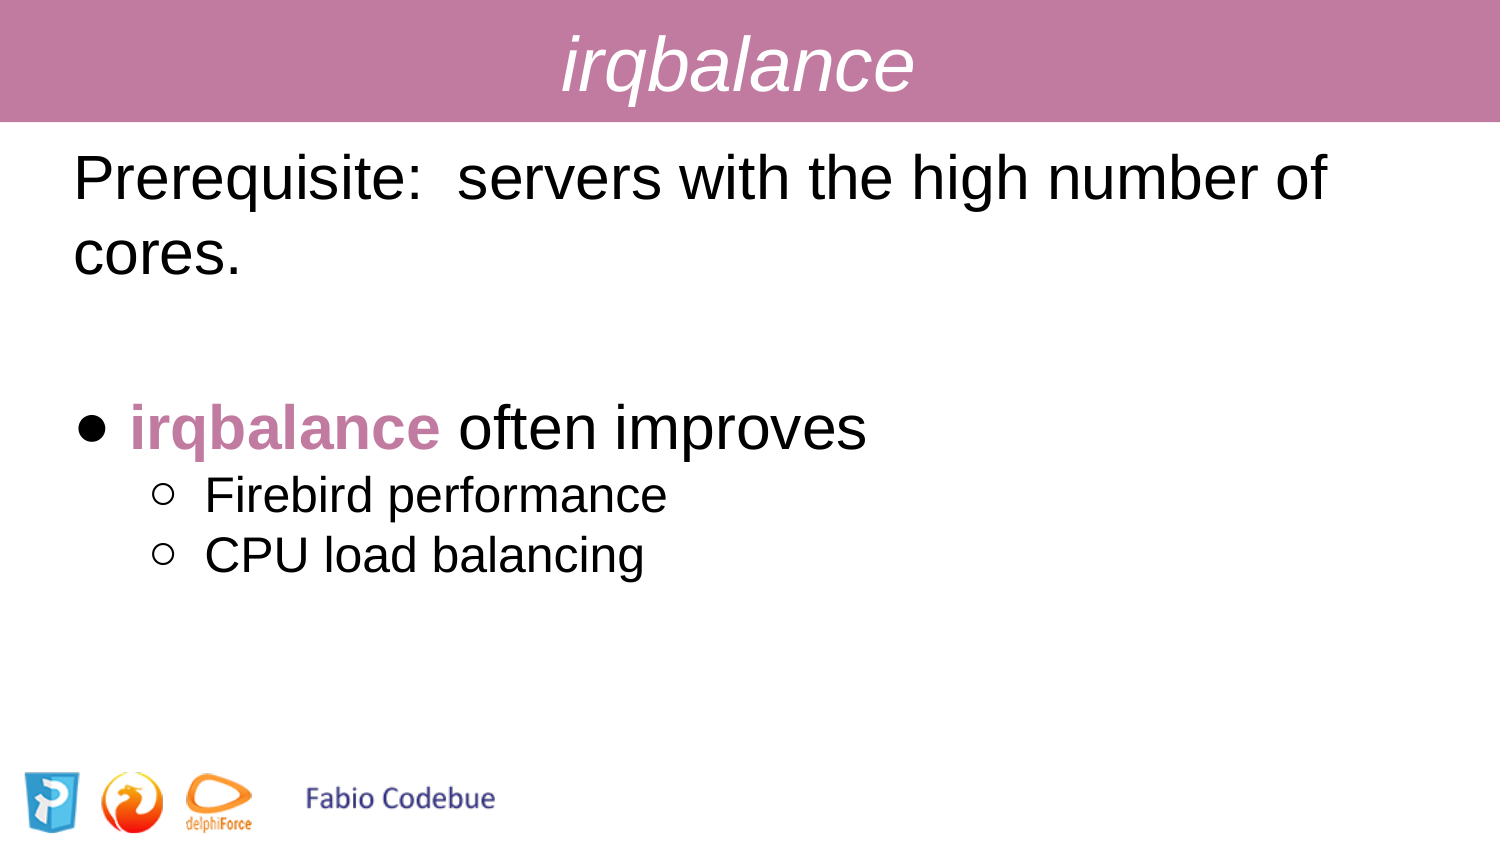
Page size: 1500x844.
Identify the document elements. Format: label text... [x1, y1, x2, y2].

text_box irqbalance [0, 0, 1500, 123]
list Prerequisite: servers with the high number of cores. irqbalance often improves Firebird performance CPU load balancing [58, 123, 1433, 738]
picture [0, 123, 1500, 844]
